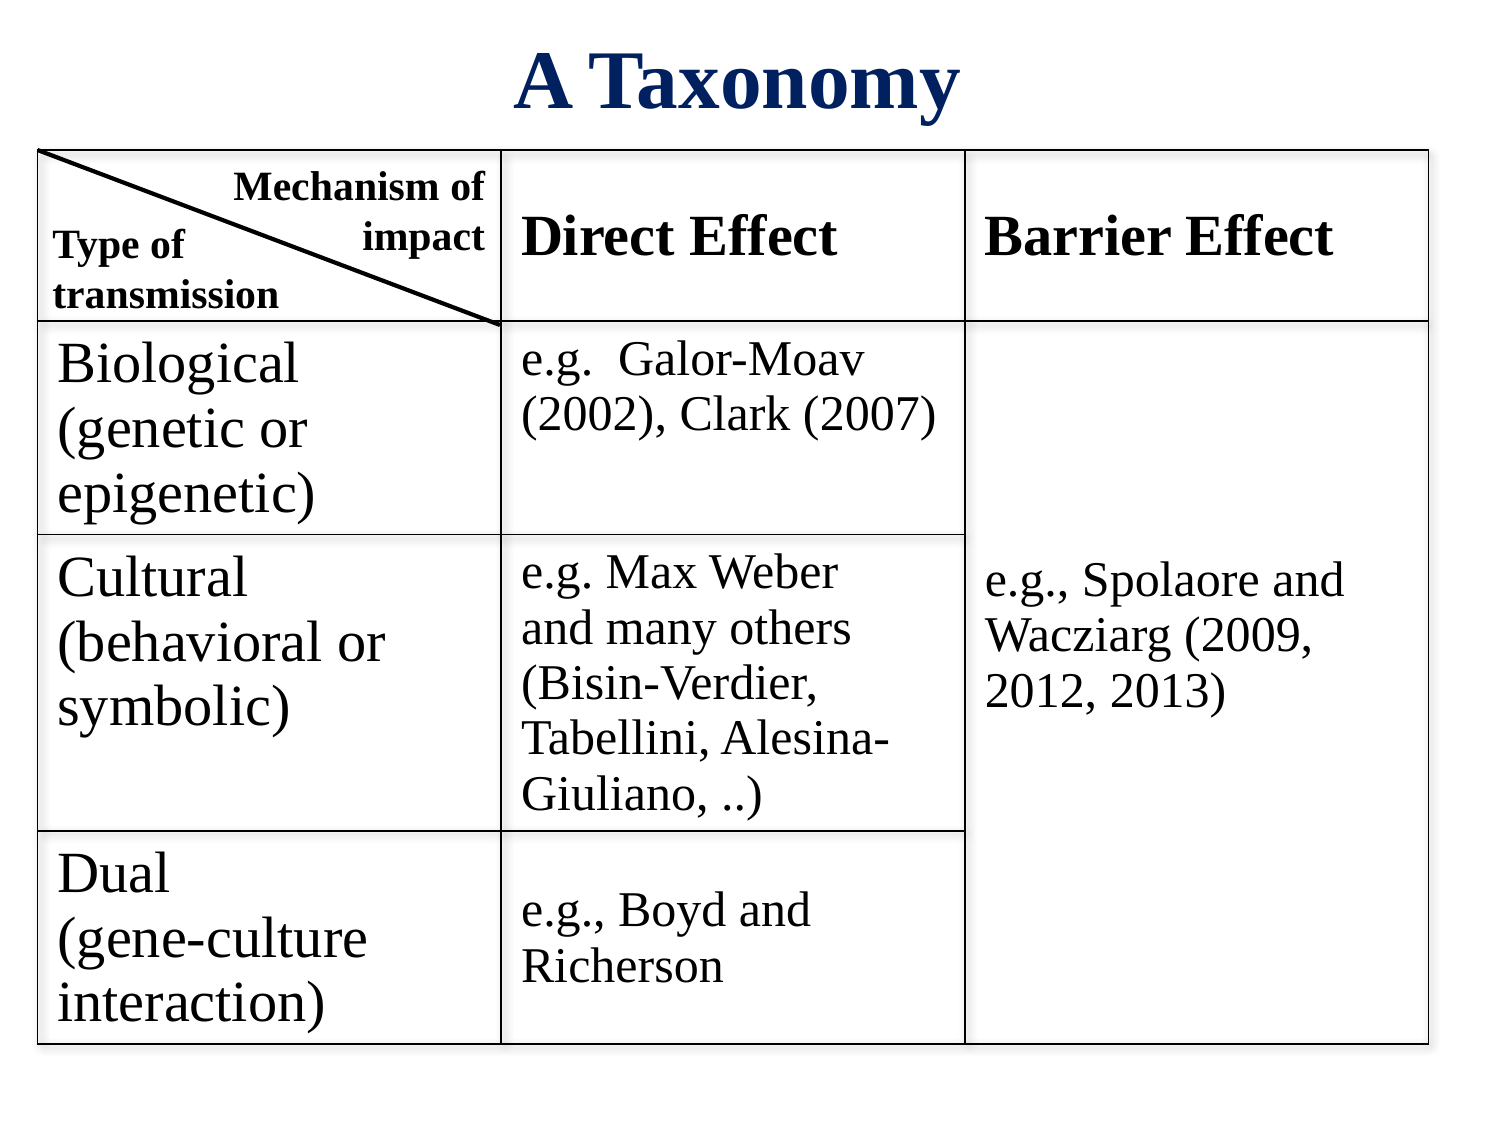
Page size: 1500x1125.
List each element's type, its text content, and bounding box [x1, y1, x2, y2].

title A Taxonomy [62, 0, 1413, 147]
table_cell Biological (genetic or epigenetic) [38, 334, 500, 534]
table_cell e.g., Boyd and Richerson [502, 832, 964, 1043]
table_cell Cultural (behavioral or symbolic) [38, 535, 500, 830]
table_cell e.g. Max Weber and many others (Bisin-Verdier, Tabellini, Alesina-Giuliano, ..) [502, 535, 964, 830]
table_header Direct Effect [502, 151, 964, 320]
table_header Barrier Effect [966, 151, 1428, 320]
table_cell Dual (gene-culture interaction) [38, 832, 500, 1043]
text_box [37, 149, 501, 327]
table_cell e.g. Galor-Moav (2002), Clark (2007) [502, 322, 964, 534]
table_cell e.g., Spolaore and Wacziarg (2009, 2012, 2013) [966, 322, 1428, 1043]
